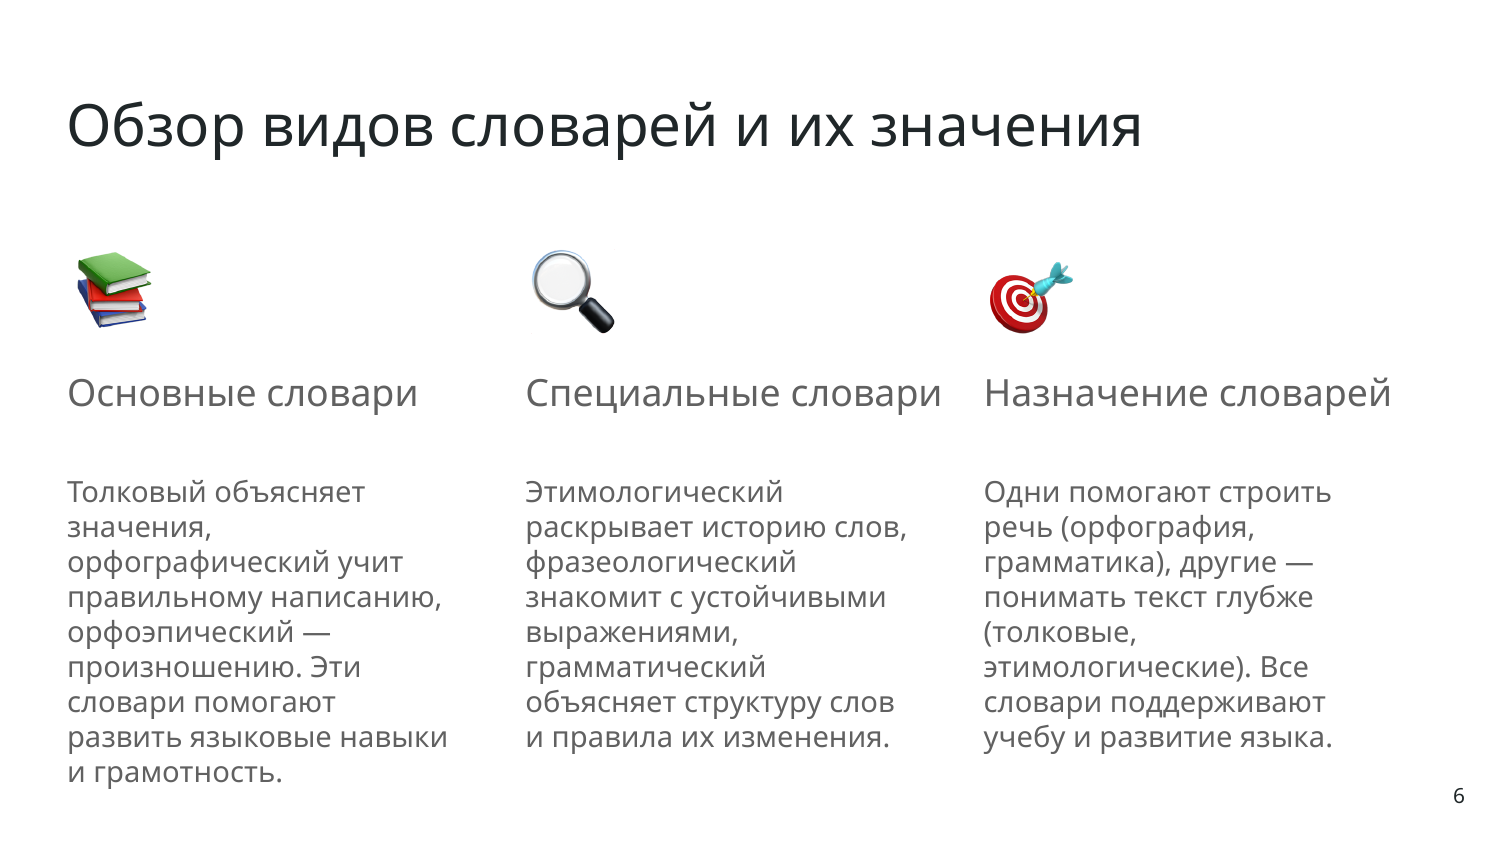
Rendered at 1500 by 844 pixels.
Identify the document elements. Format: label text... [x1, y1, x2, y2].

picture [530, 249, 615, 334]
text_box Толковый объясняет значения, орфографический учит правильному написанию, орфоэпический — произношению. Эти словари помогают развить языковые навыки и грамотность. [52, 458, 469, 667]
text_box Назначение словарей [968, 354, 1428, 417]
text_box Специальные словари [510, 354, 968, 417]
title Обзор видов словарей и их значения [51, 72, 1449, 167]
picture [989, 249, 1074, 334]
picture [72, 249, 157, 334]
text_box Основные словари [52, 354, 510, 417]
slide_number ‹#› [1389, 764, 1480, 830]
text_box Этимологический раскрывает историю слов, фразеологический знакомит с устойчивыми выражениями, грамматический объясняет структуру слов и правила их изменения. [510, 458, 927, 667]
text_box Одни помогают строить речь (орфография, грамматика), другие — понимать текст глубже (толковые, этимологические). Все словари поддерживают учебу и развитие языка. [968, 458, 1386, 667]
